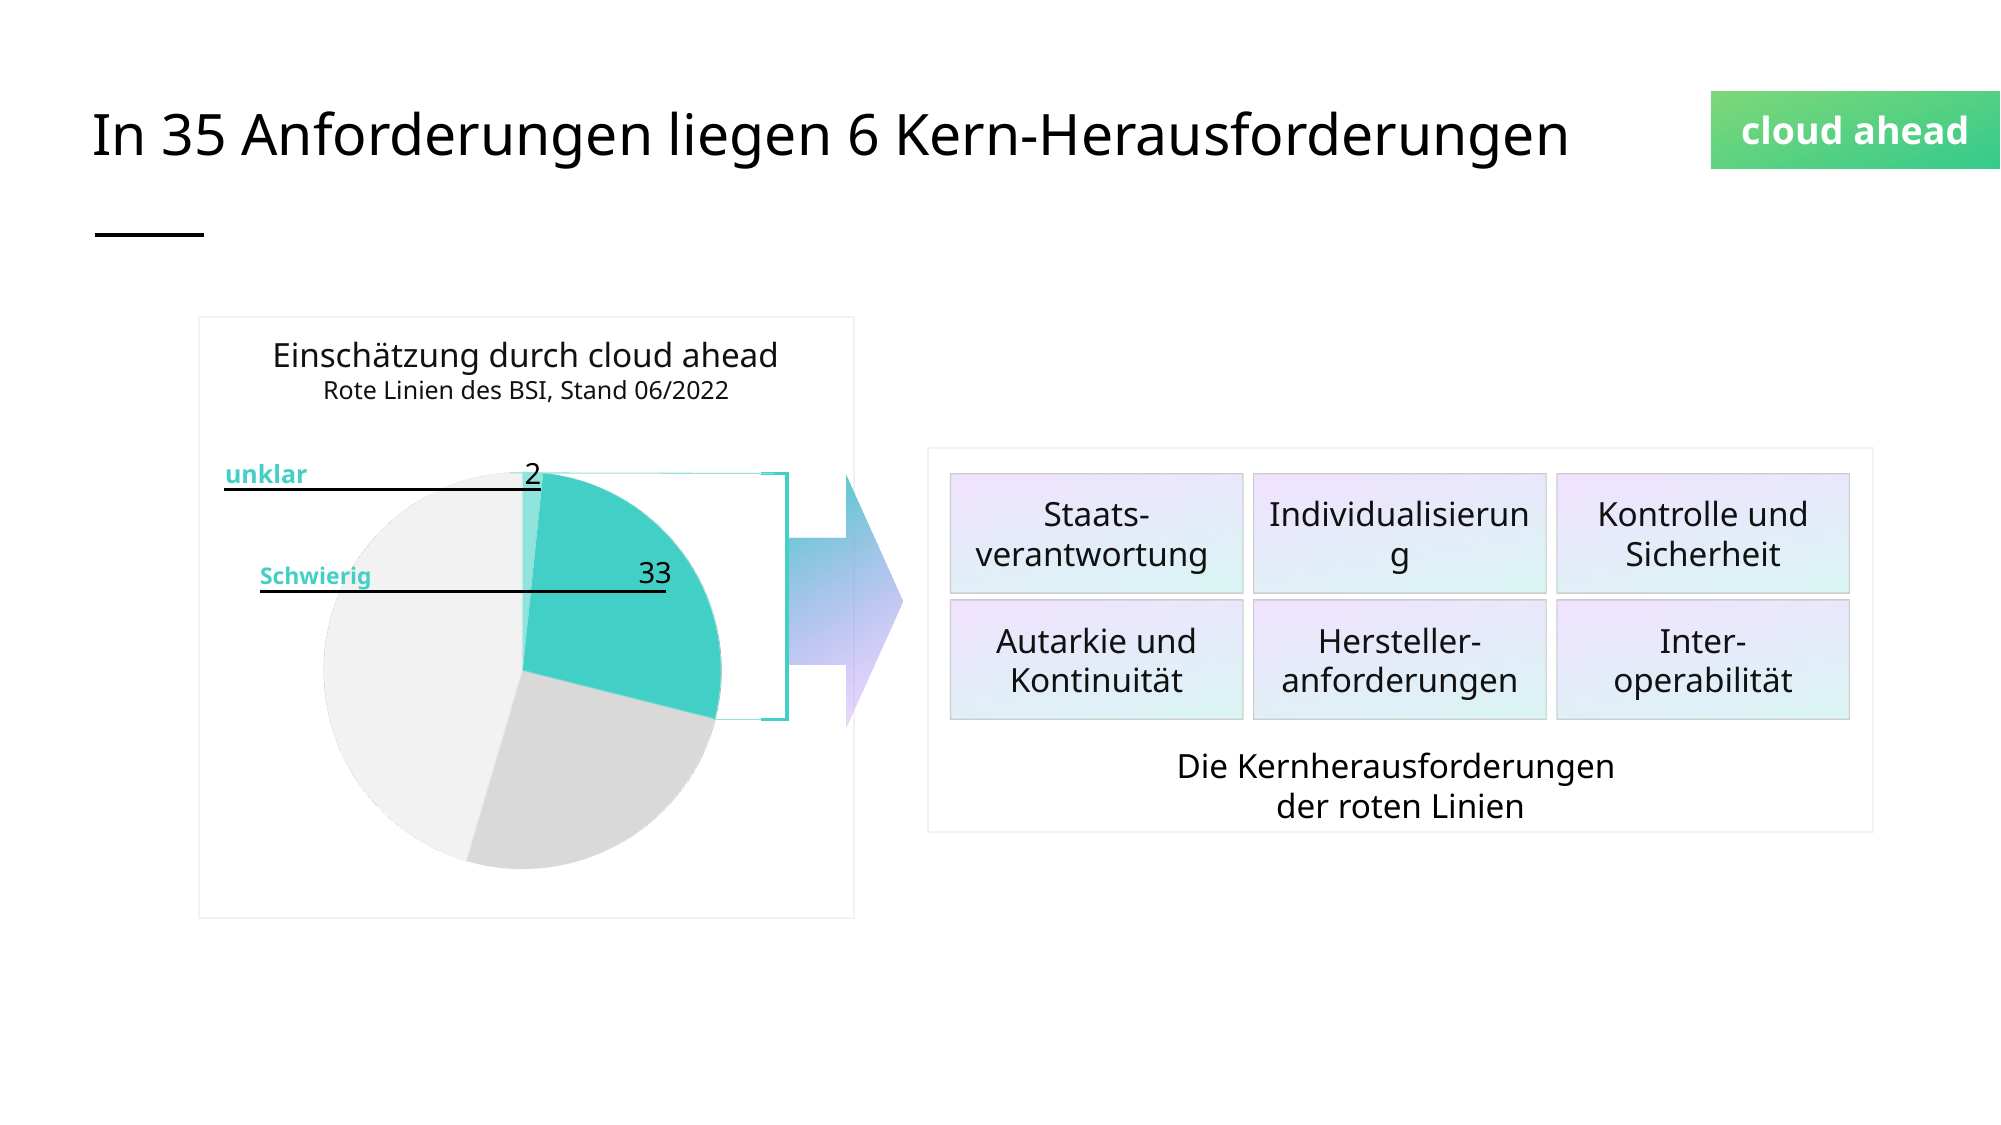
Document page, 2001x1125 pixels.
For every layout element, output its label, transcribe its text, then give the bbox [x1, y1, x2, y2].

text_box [198, 316, 1874, 918]
title In 35 Anforderungen liegen 6 Kern-Herausforderungen [77, 67, 1803, 197]
